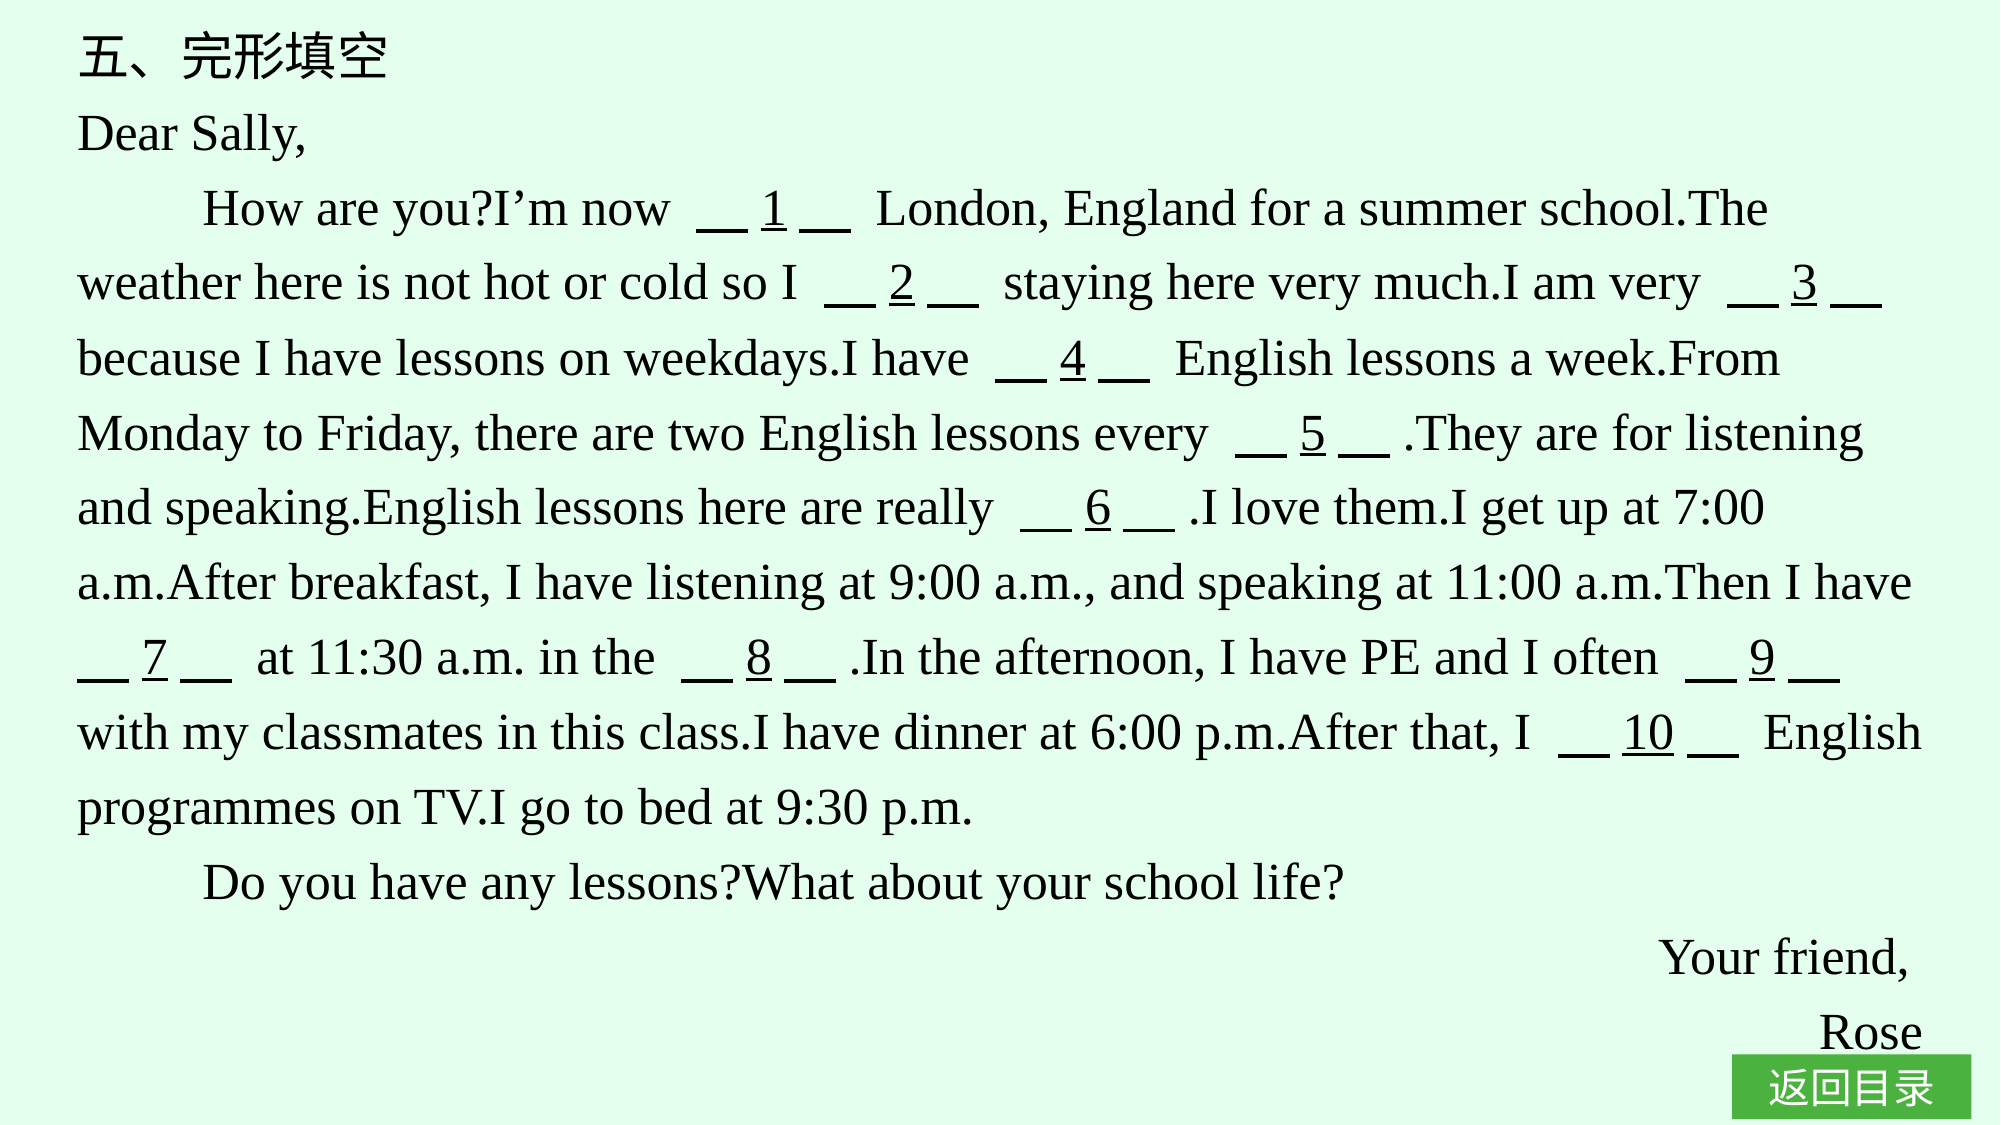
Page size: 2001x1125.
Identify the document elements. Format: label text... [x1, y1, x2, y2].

text_box 五、完形填空 Dear Sally, How are you?I’m now 1 London, England for a summer school.The weather here is not hot or cold so I 2 staying here very much.I am very 3 because I have lessons on weekdays.I have 4 English lessons a week.From Monday to Friday, there are two English lessons every 5 .They are for listening and speaking.English lessons here are really 6 .I love them.I get up at 7:00 a.m.After breakfast, I have listening at 9:00 a.m., and speaking at 11:00 a.m.Then I have 7 at 11:30 a.m. in the 8 .In the afternoon, I have PE and I often 9 with my classmates in this class.I have dinner at 6:00 p.m.After that, I 10 English programmes on TV.I go to bed at 9:30 p.m. Do you have any lessons?What about your school life? Your friend, Rose [62, 3, 1938, 1068]
